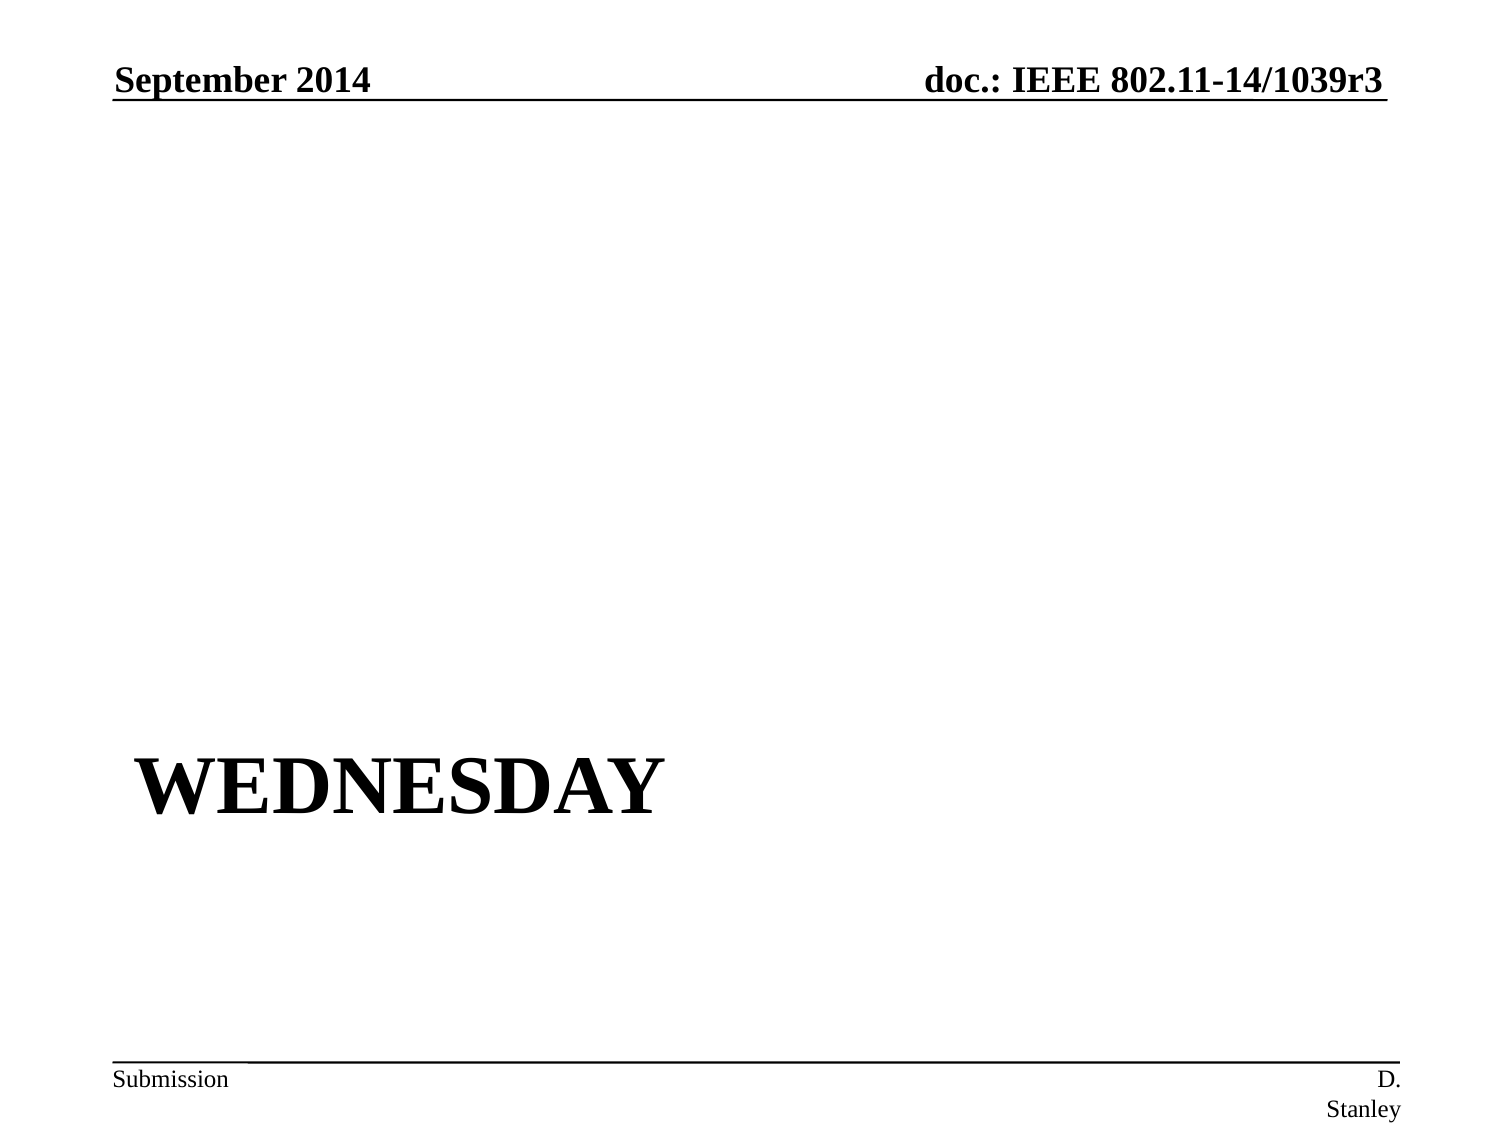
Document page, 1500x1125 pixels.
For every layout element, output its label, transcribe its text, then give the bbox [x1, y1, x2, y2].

title Wednesday [118, 722, 1394, 947]
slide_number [114, 54, 374, 101]
footer D. Stanley Aruba Networks [1324, 1061, 1402, 1093]
